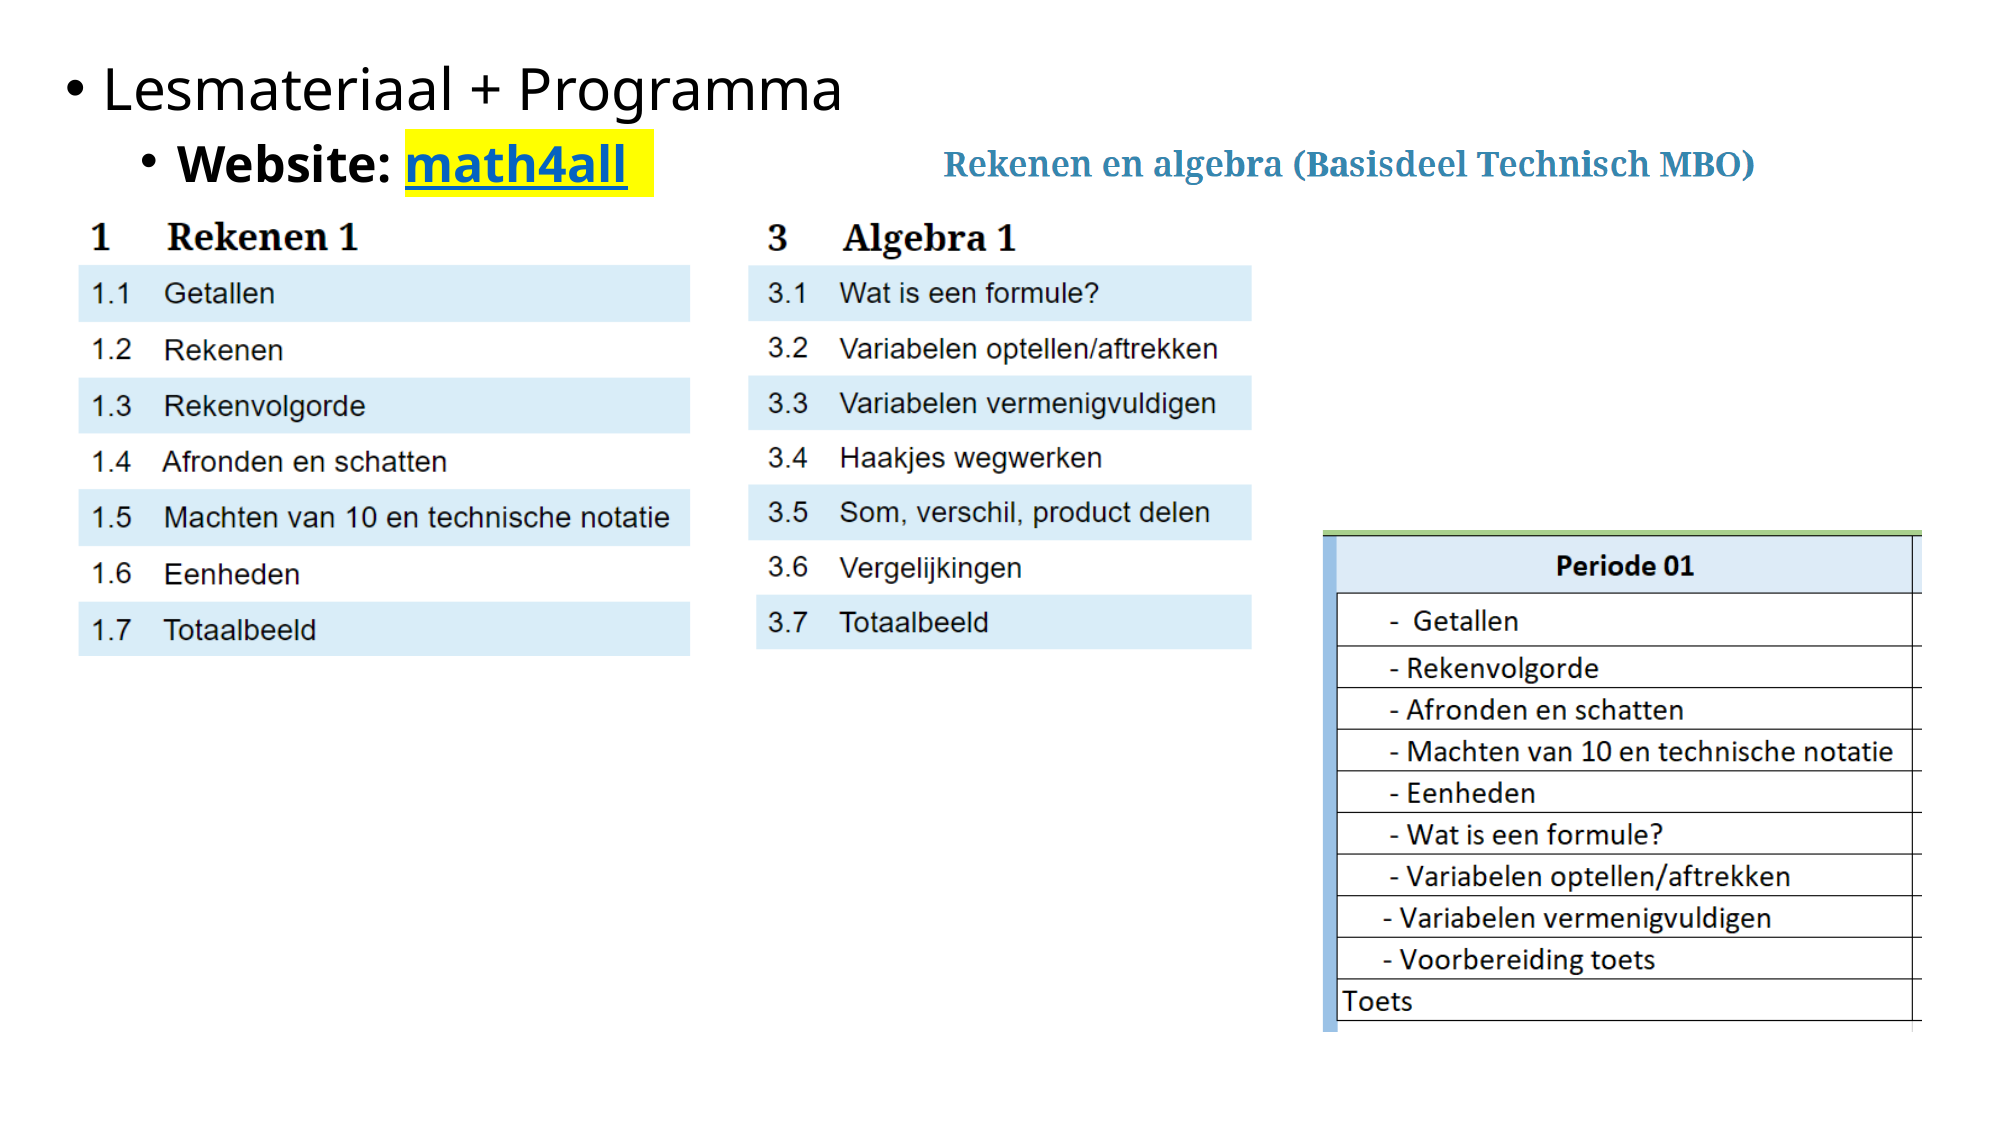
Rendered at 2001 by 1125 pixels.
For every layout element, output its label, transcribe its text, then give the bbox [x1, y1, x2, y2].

picture [923, 143, 2000, 194]
picture [1322, 530, 1922, 1032]
list Lesmateriaal + Programma Website: math4all [50, 52, 1593, 285]
picture [748, 206, 1252, 656]
picture [78, 206, 691, 656]
